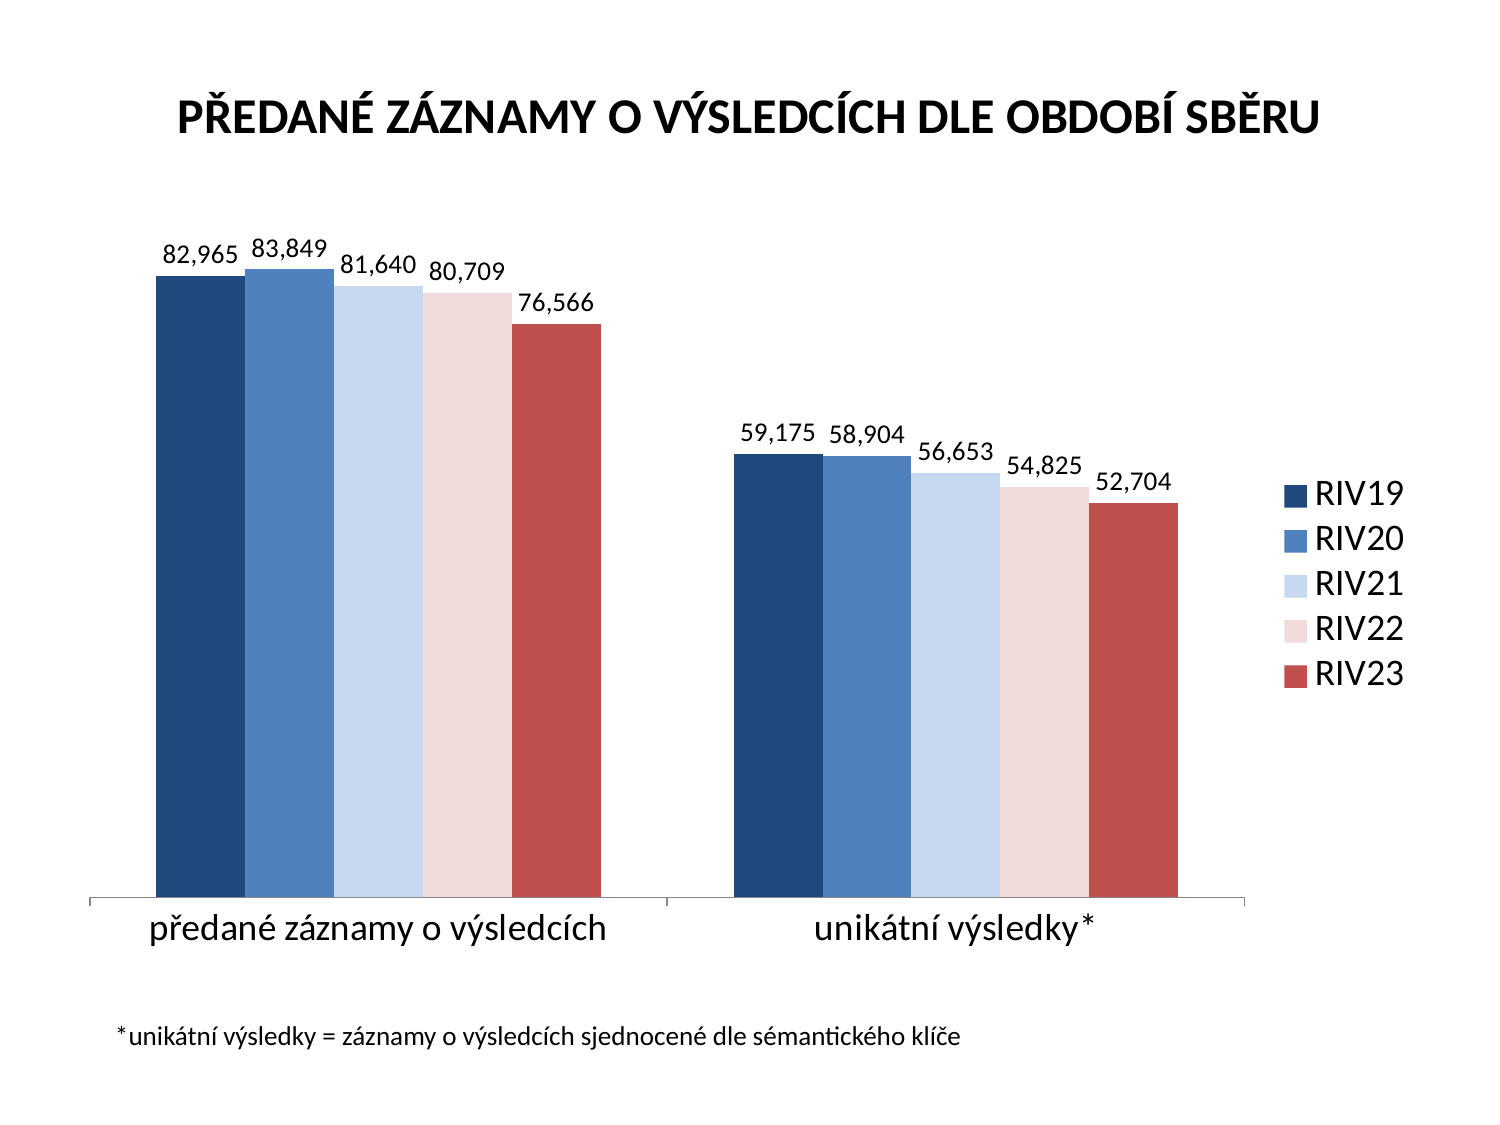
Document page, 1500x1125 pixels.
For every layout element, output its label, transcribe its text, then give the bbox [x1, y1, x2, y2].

text_box *unikátní výsledky = záznamy o výsledcích sjednocené dle sémantického klíče [100, 1011, 1400, 1059]
chart [62, 207, 1430, 966]
text_box PŘEDANÉ ZÁZNAMY O VÝSLEDCÍCH DLE OBDOBÍ SBĚRU [70, 60, 1429, 168]
